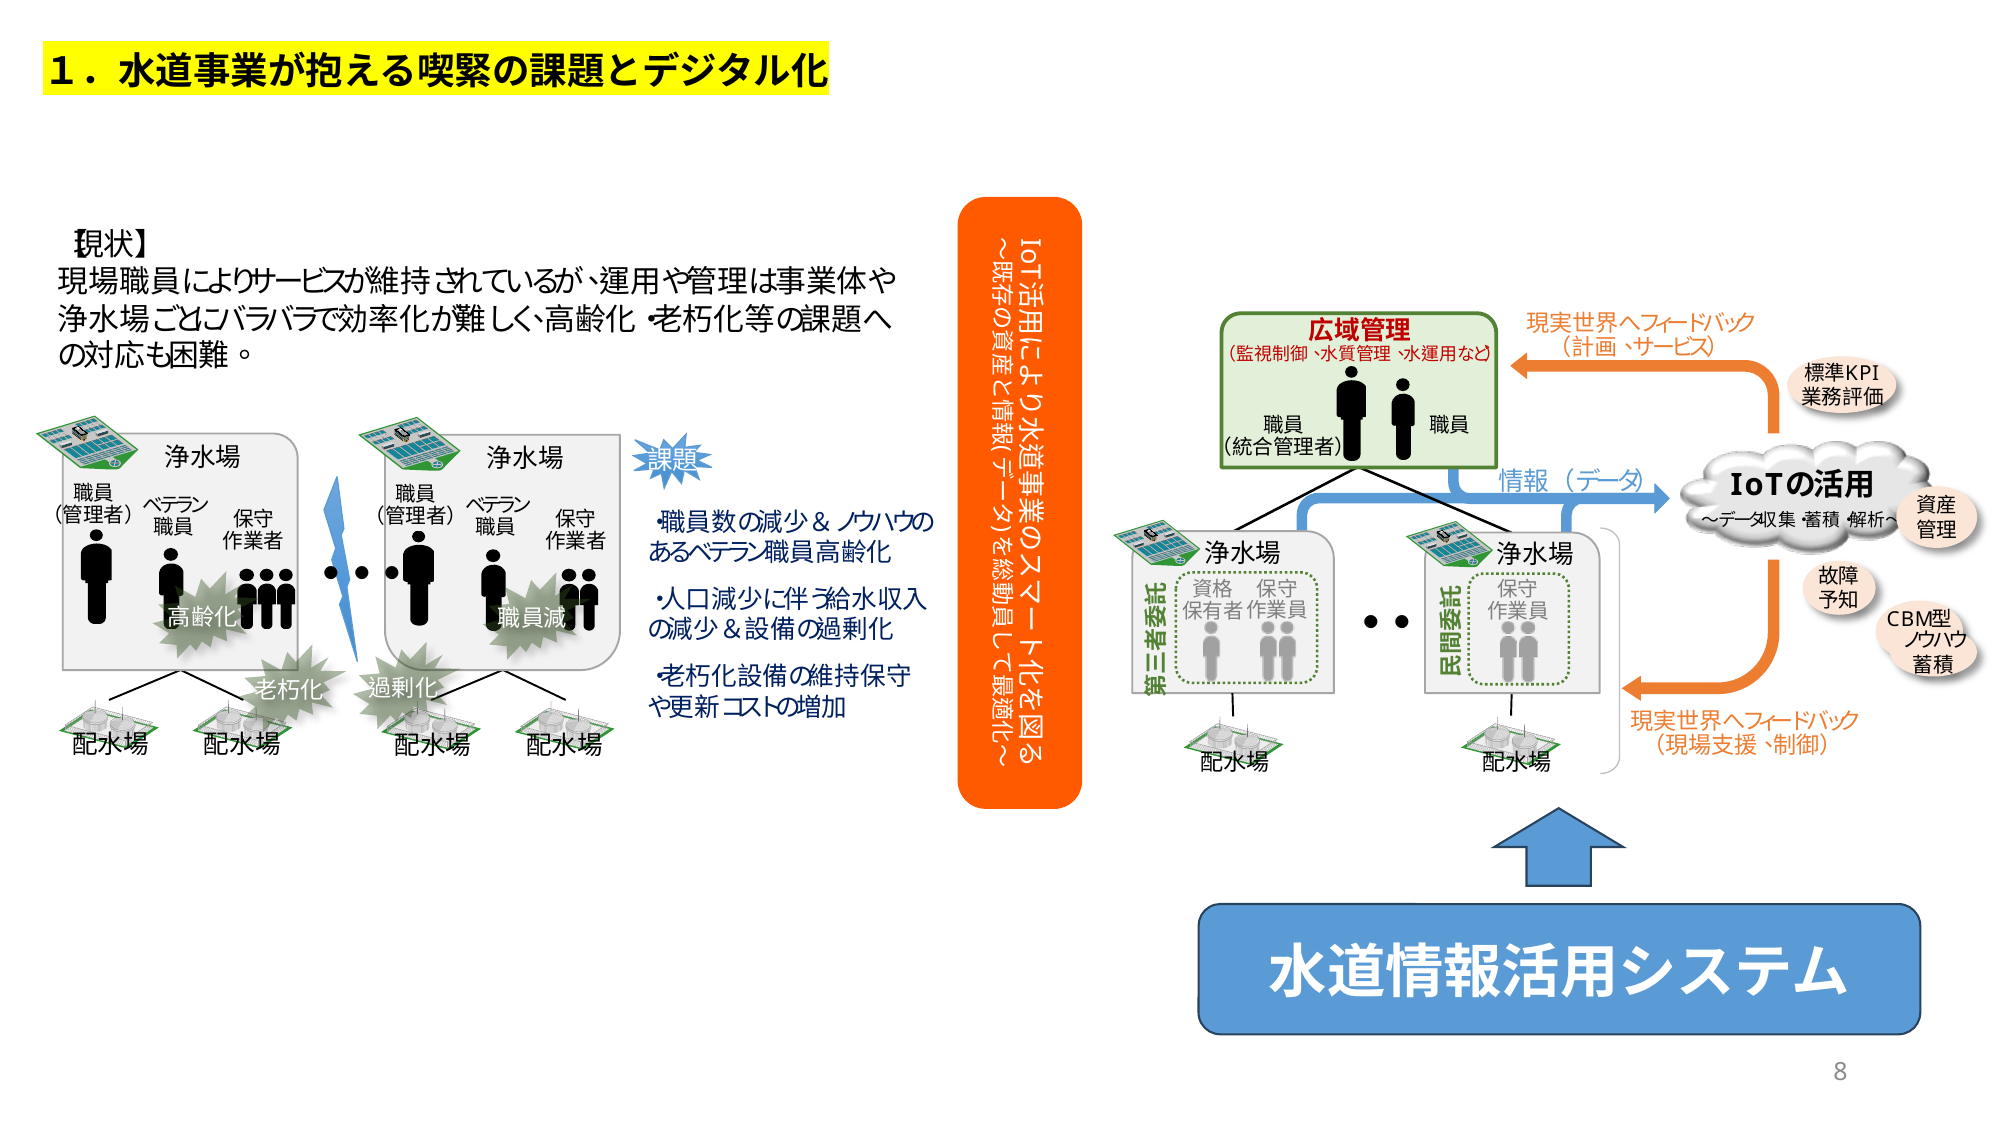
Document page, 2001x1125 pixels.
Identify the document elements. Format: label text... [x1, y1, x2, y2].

text_box 水道情報活用システム [1197, 902, 1922, 1036]
text_box [1490, 809, 1627, 887]
picture [28, 196, 1994, 809]
slide_number 8 [1412, 1042, 1863, 1103]
text_box １．水道事業が抱える喫緊の課題とデジタル化 [28, 39, 888, 100]
